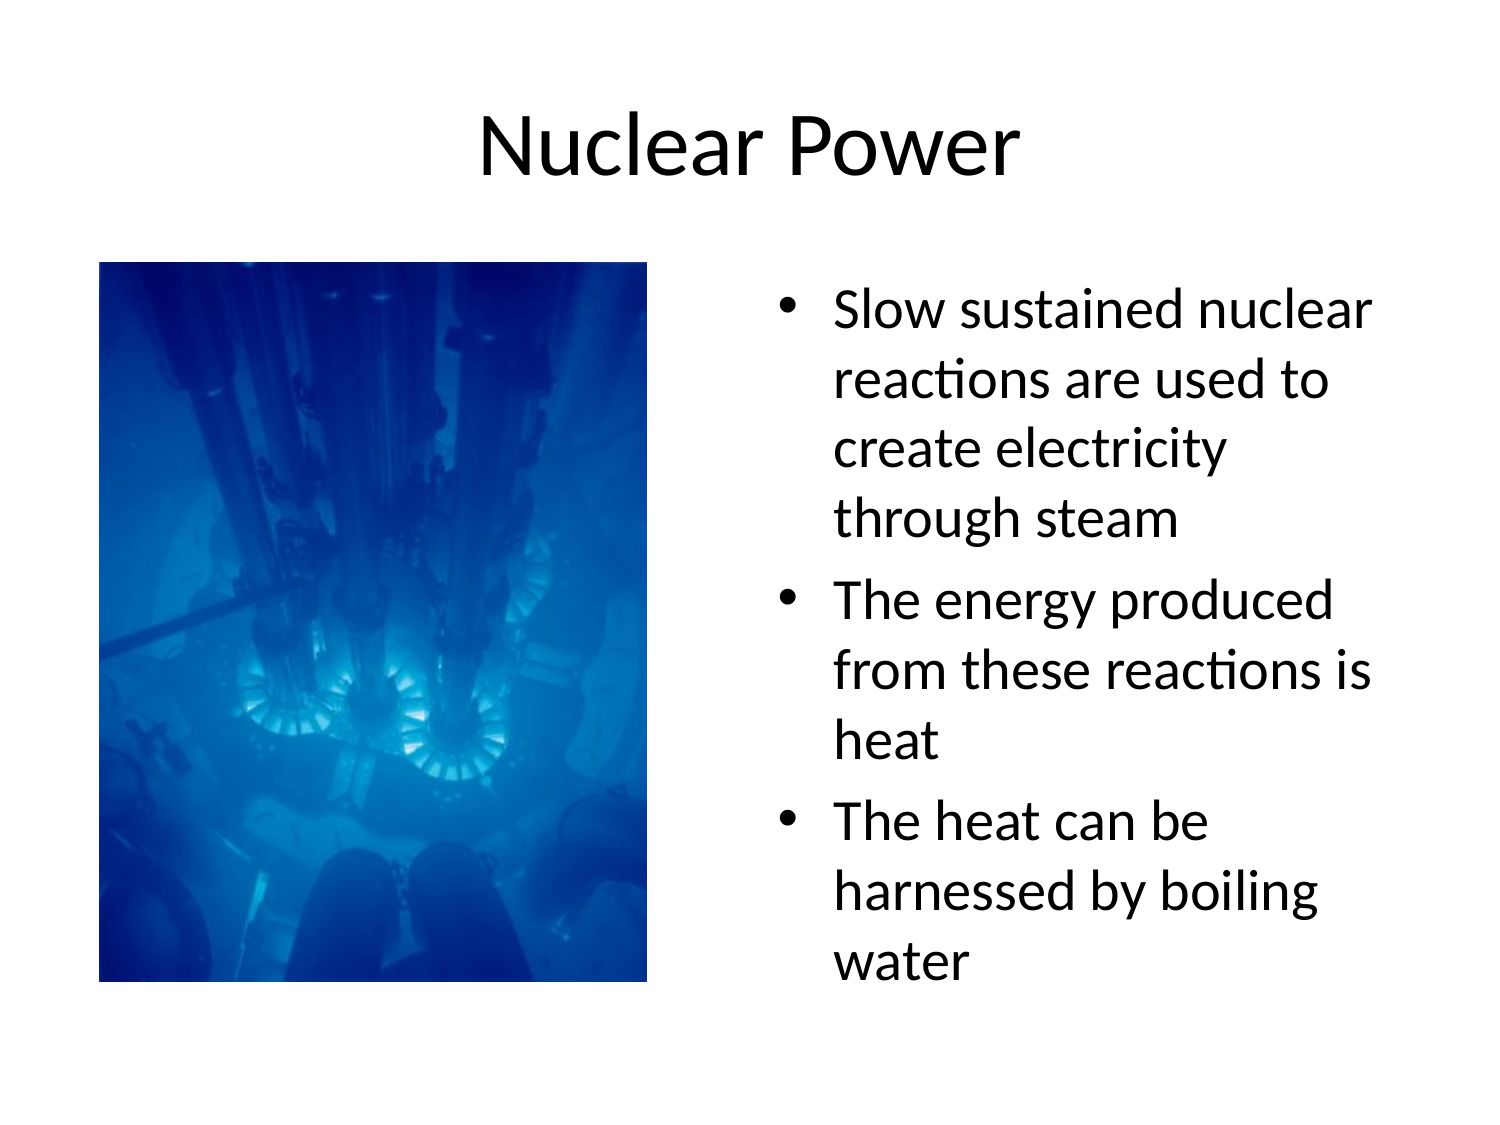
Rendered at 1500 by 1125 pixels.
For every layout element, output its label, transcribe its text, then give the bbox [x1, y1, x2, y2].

picture [99, 262, 647, 982]
title Nuclear Power [75, 45, 1425, 233]
list Slow sustained nuclear reactions are used to create electricity through steam The energy produced from these reactions is heat The heat can be harnessed by boiling water [762, 262, 1425, 1005]
